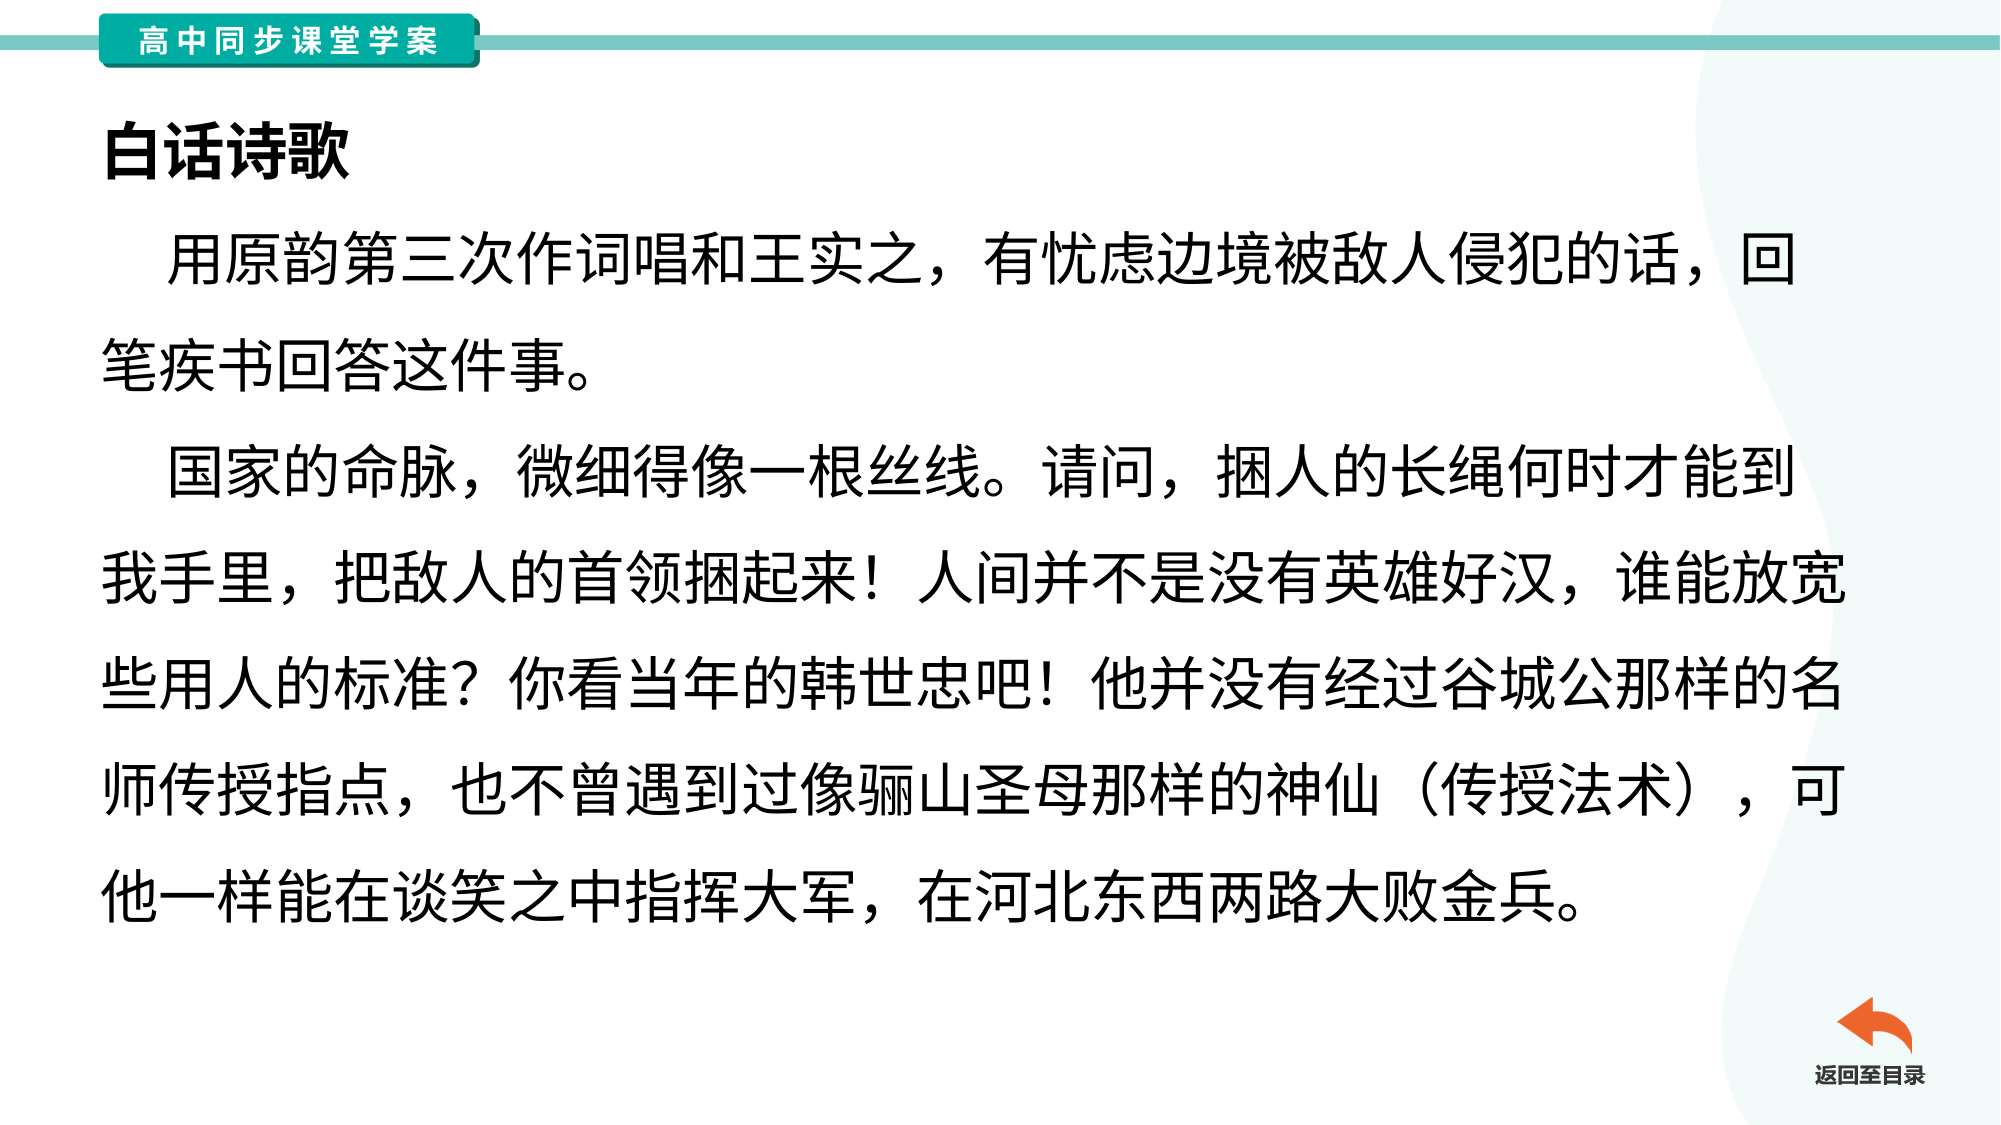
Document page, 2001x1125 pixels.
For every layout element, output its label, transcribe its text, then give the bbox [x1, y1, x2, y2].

picture [0, 0, 2000, 1125]
text_box 用原韵第三次作词唱和王实之，有忧虑边境被敌人侵犯的话，回 笔疾书回答这件事。 国家的命脉，微细得像一根丝线。请问，捆人的长绳何时才能到 我手里，把敌人的首领捆起来！人间并不是没有英雄好汉，谁能放宽 些用人的标准？你看当年的韩世忠吧！他并没有经过谷城公那样的名 师传授指点，也不曾遇到过像骊山圣母那样的神仙（传授法术），可 他一样能在谈笑之中指挥大军，在河北东西两路大败金兵。 [100, 186, 1899, 930]
text_box 白话诗歌 [100, 76, 1899, 186]
